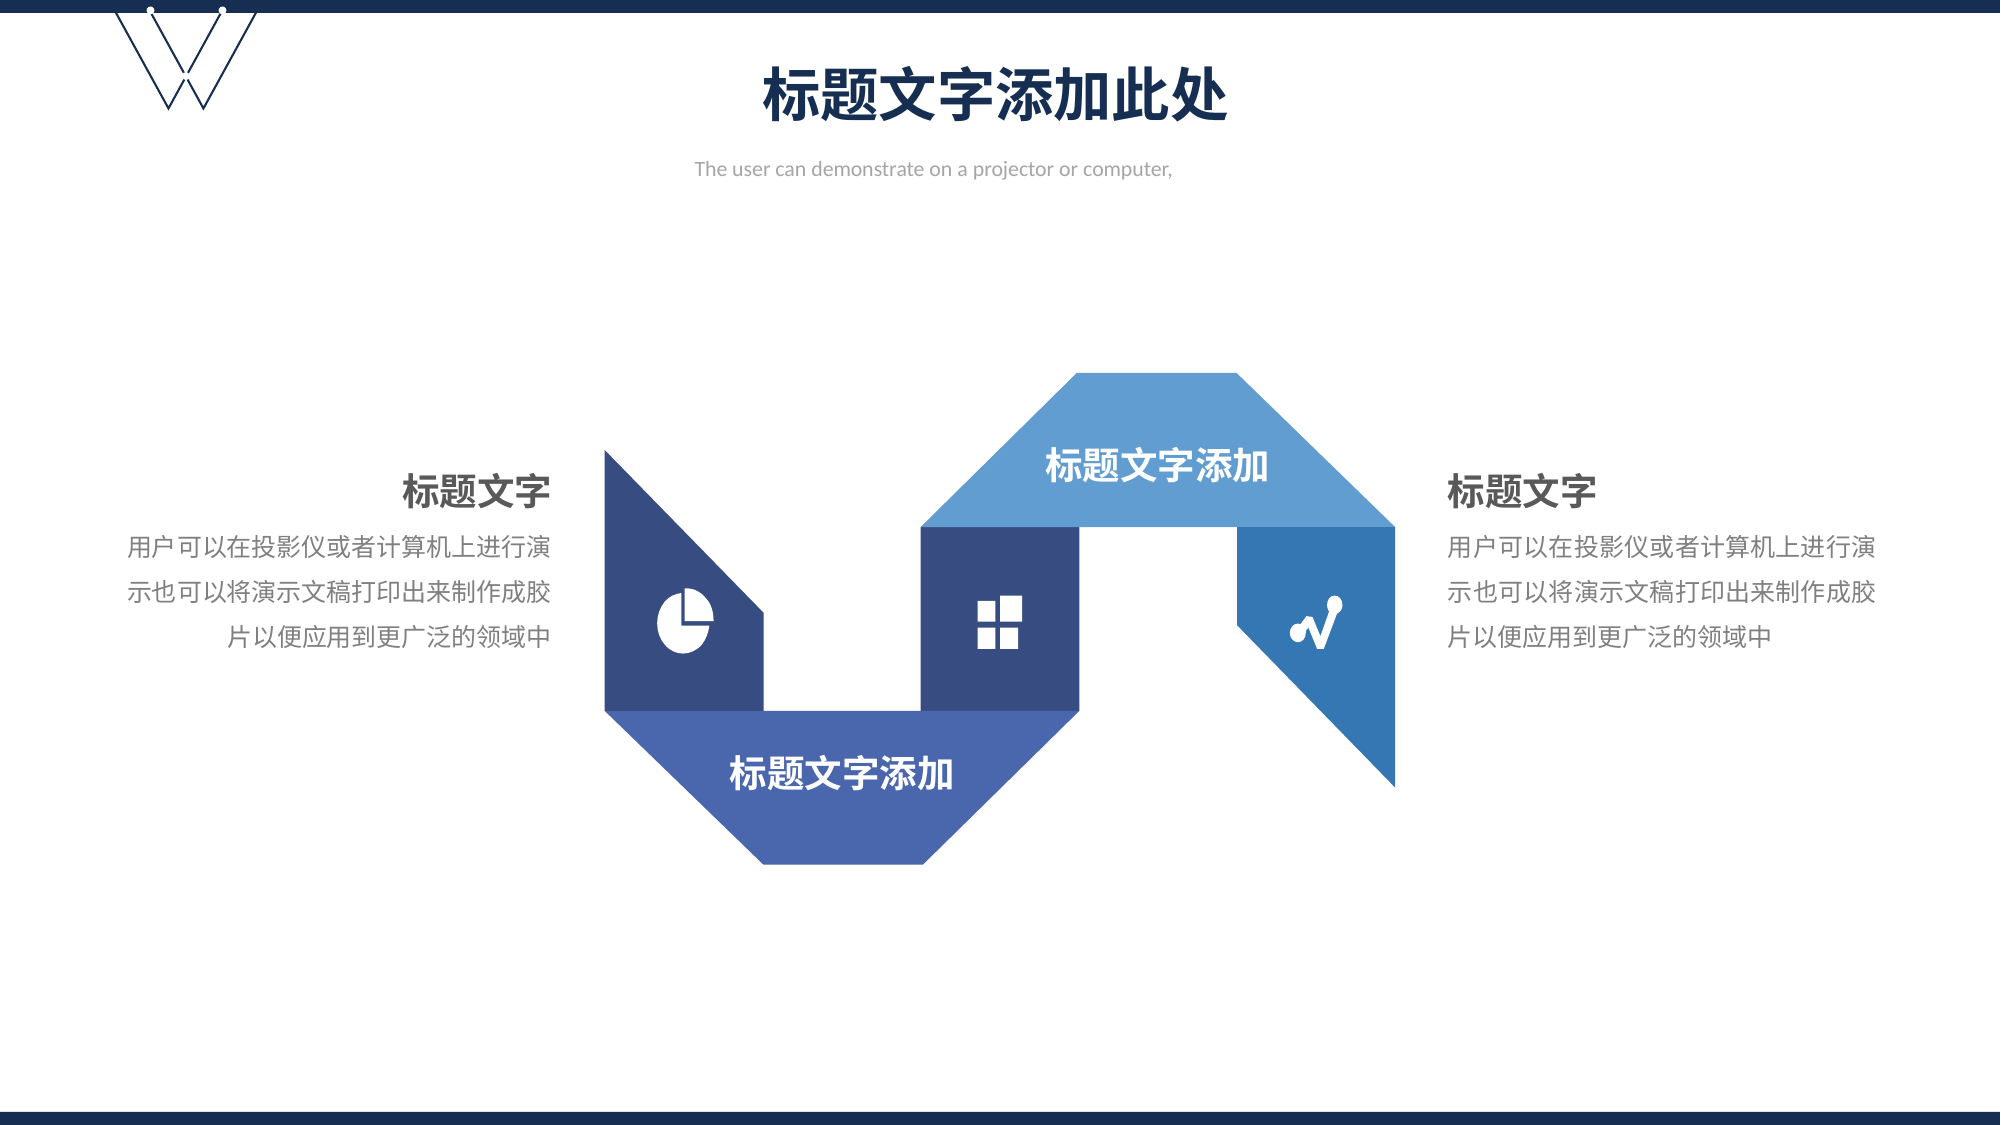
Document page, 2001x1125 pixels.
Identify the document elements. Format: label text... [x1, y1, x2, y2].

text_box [108, 451, 567, 656]
text_box The user can demonstrate on a projector or computer, [679, 143, 1320, 189]
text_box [1433, 451, 1892, 656]
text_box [604, 372, 1396, 865]
text_box 标题文字添加此处 [747, 41, 1253, 136]
